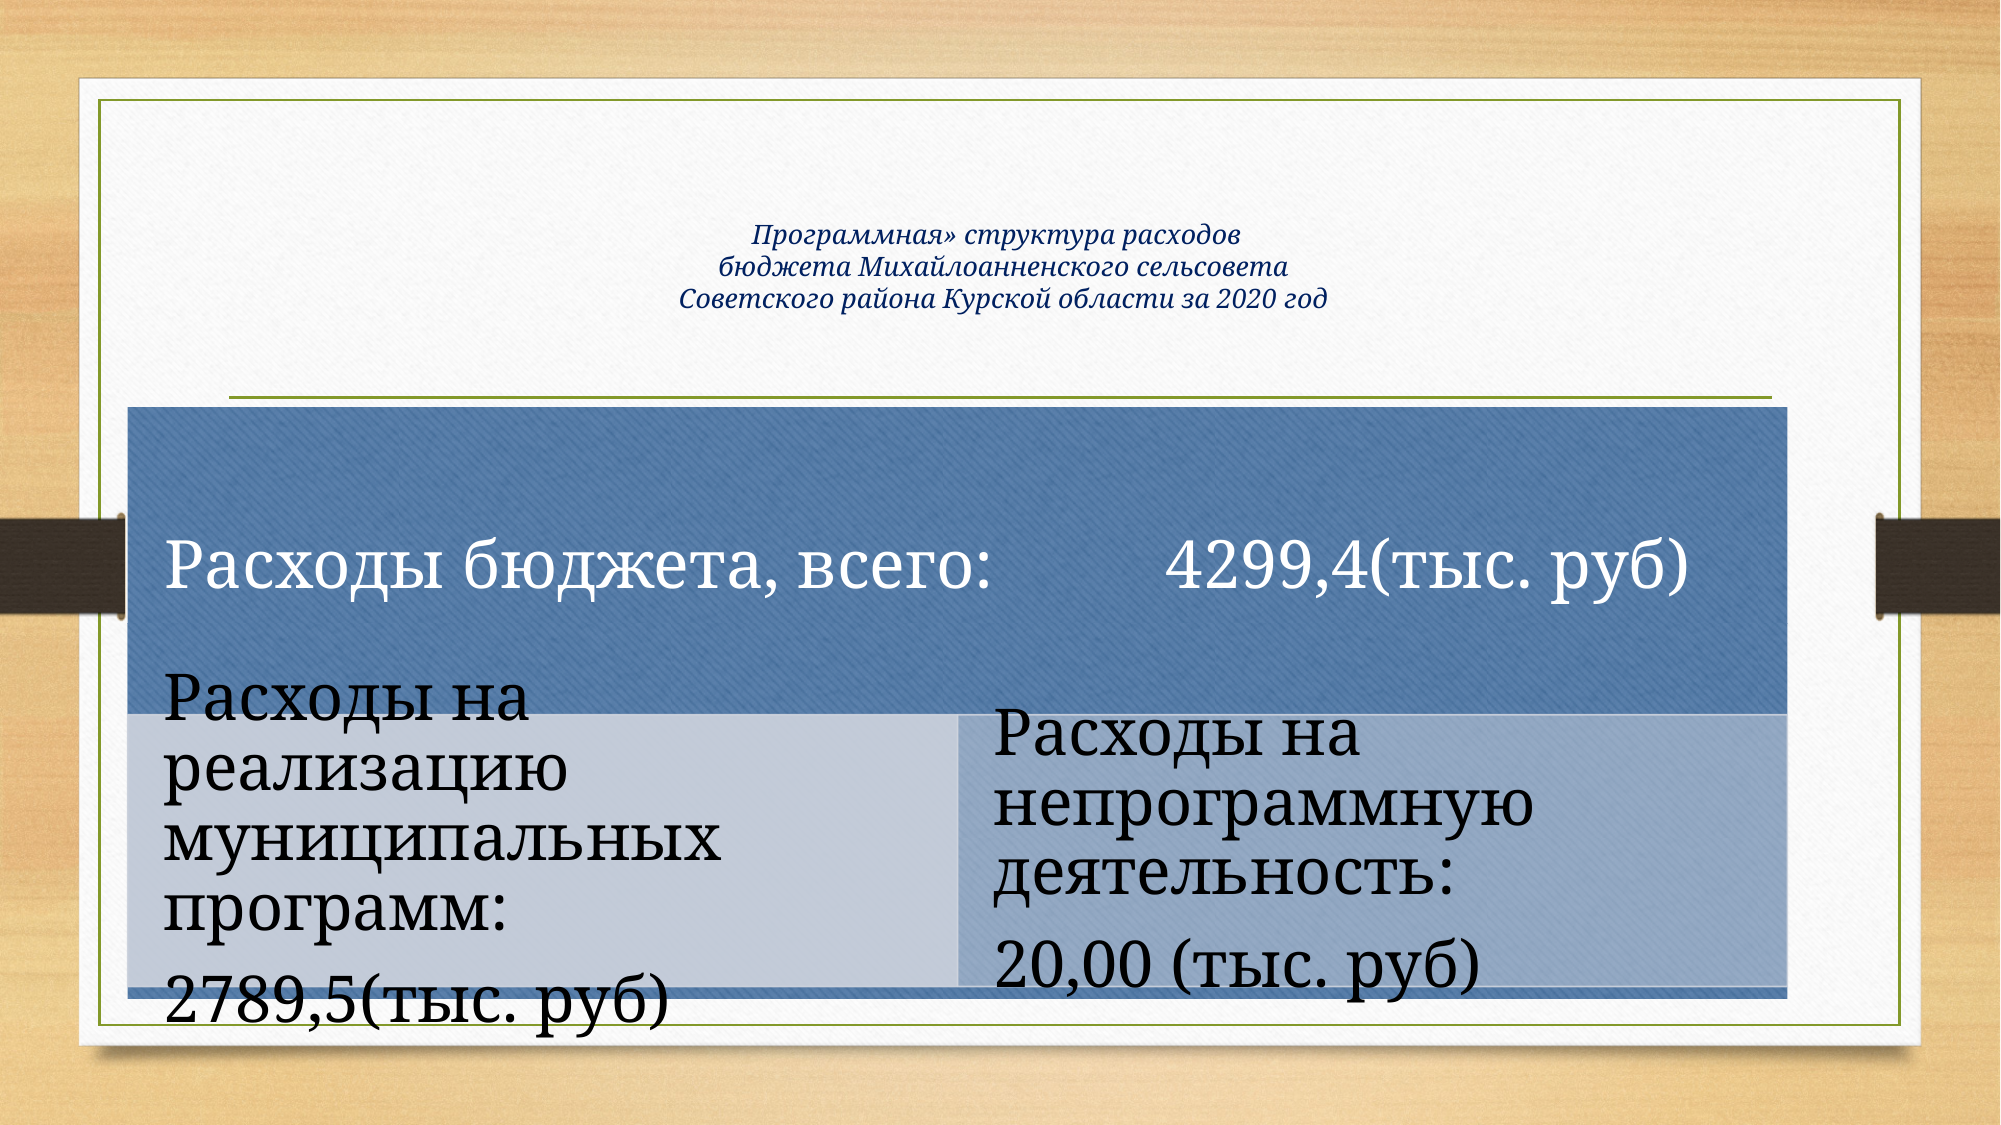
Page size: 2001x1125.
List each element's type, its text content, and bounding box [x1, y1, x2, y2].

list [127, 407, 1788, 999]
picture [0, 0, 2001, 1125]
title Программная» структура расходов бюджета Михайлоанненского сельсовета Советского района Курской области за 2020 год [212, 208, 1788, 359]
